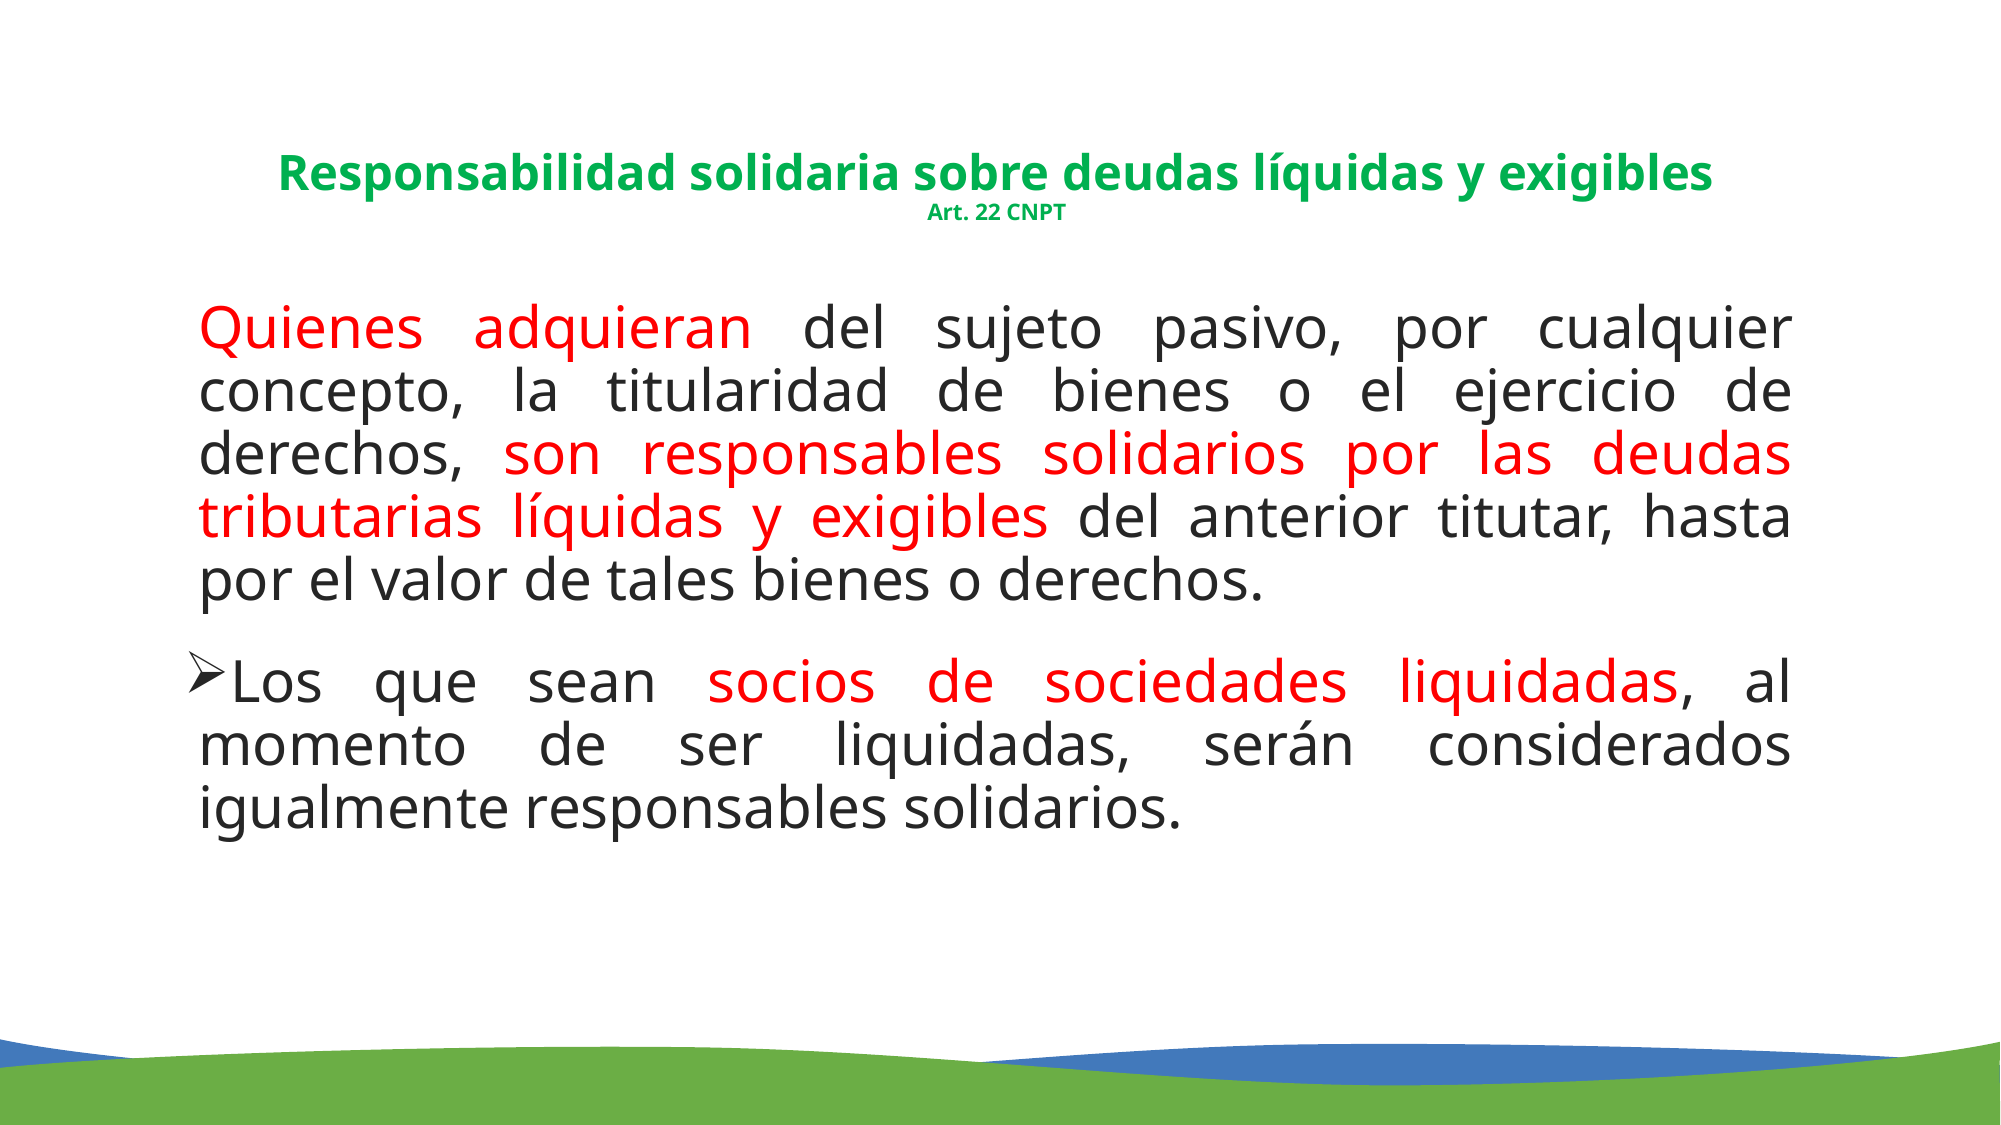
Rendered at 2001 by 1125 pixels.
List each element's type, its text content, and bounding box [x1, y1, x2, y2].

text_box Quienes adquieran del sujeto pasivo, por cualquier concepto, la titularidad de bienes o el ejercicio de derechos, son responsables solidarios por las deudas tributarias líquidas y exigibles del anterior titutar, hasta por el valor de tales bienes o derechos. Los que sean socios de sociedades liquidadas, al momento de ser liquidadas, serán considerados igualmente responsables solidarios. [153, 290, 1808, 1054]
title Responsabilidad solidaria sobre deudas líquidas y exigibles Art. 22 CNPT [248, 78, 1745, 244]
